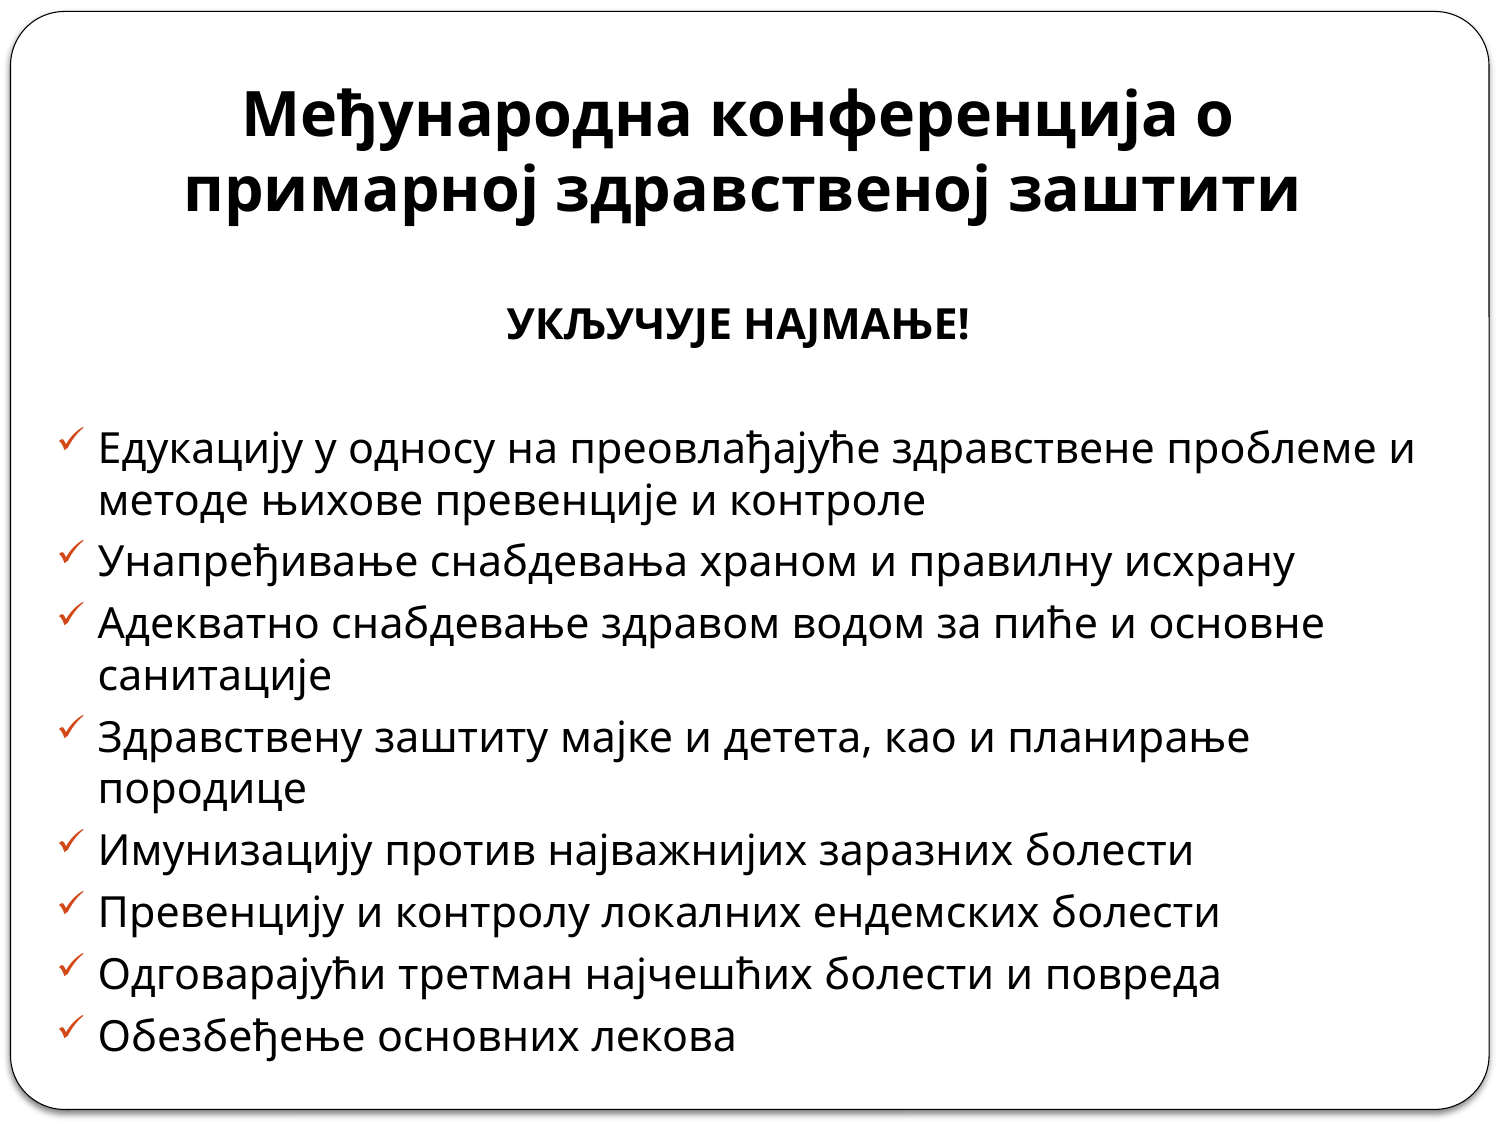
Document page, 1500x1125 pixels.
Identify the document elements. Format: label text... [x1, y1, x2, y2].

list Међународна конференција о примарној здравственој заштити УКЉУЧУЈЕ НАЈМАЊЕ! Едукацију у односу на преовлађајуће здравствене проблеме и методе њихове превенције и контроле Унапређивање снабдевања храном и правилну исхрану Адекватно снабдевање здравом водом за пиће и основне санитације Здравствену заштиту мајке и детета, као и планирање породице Имунизацију против најважнијих заразних болести Превенцију и контролу локалних ендемских болести Одговарајући третман најчешћих болести и повреда Обезбеђење основних лекова [41, 66, 1436, 1072]
